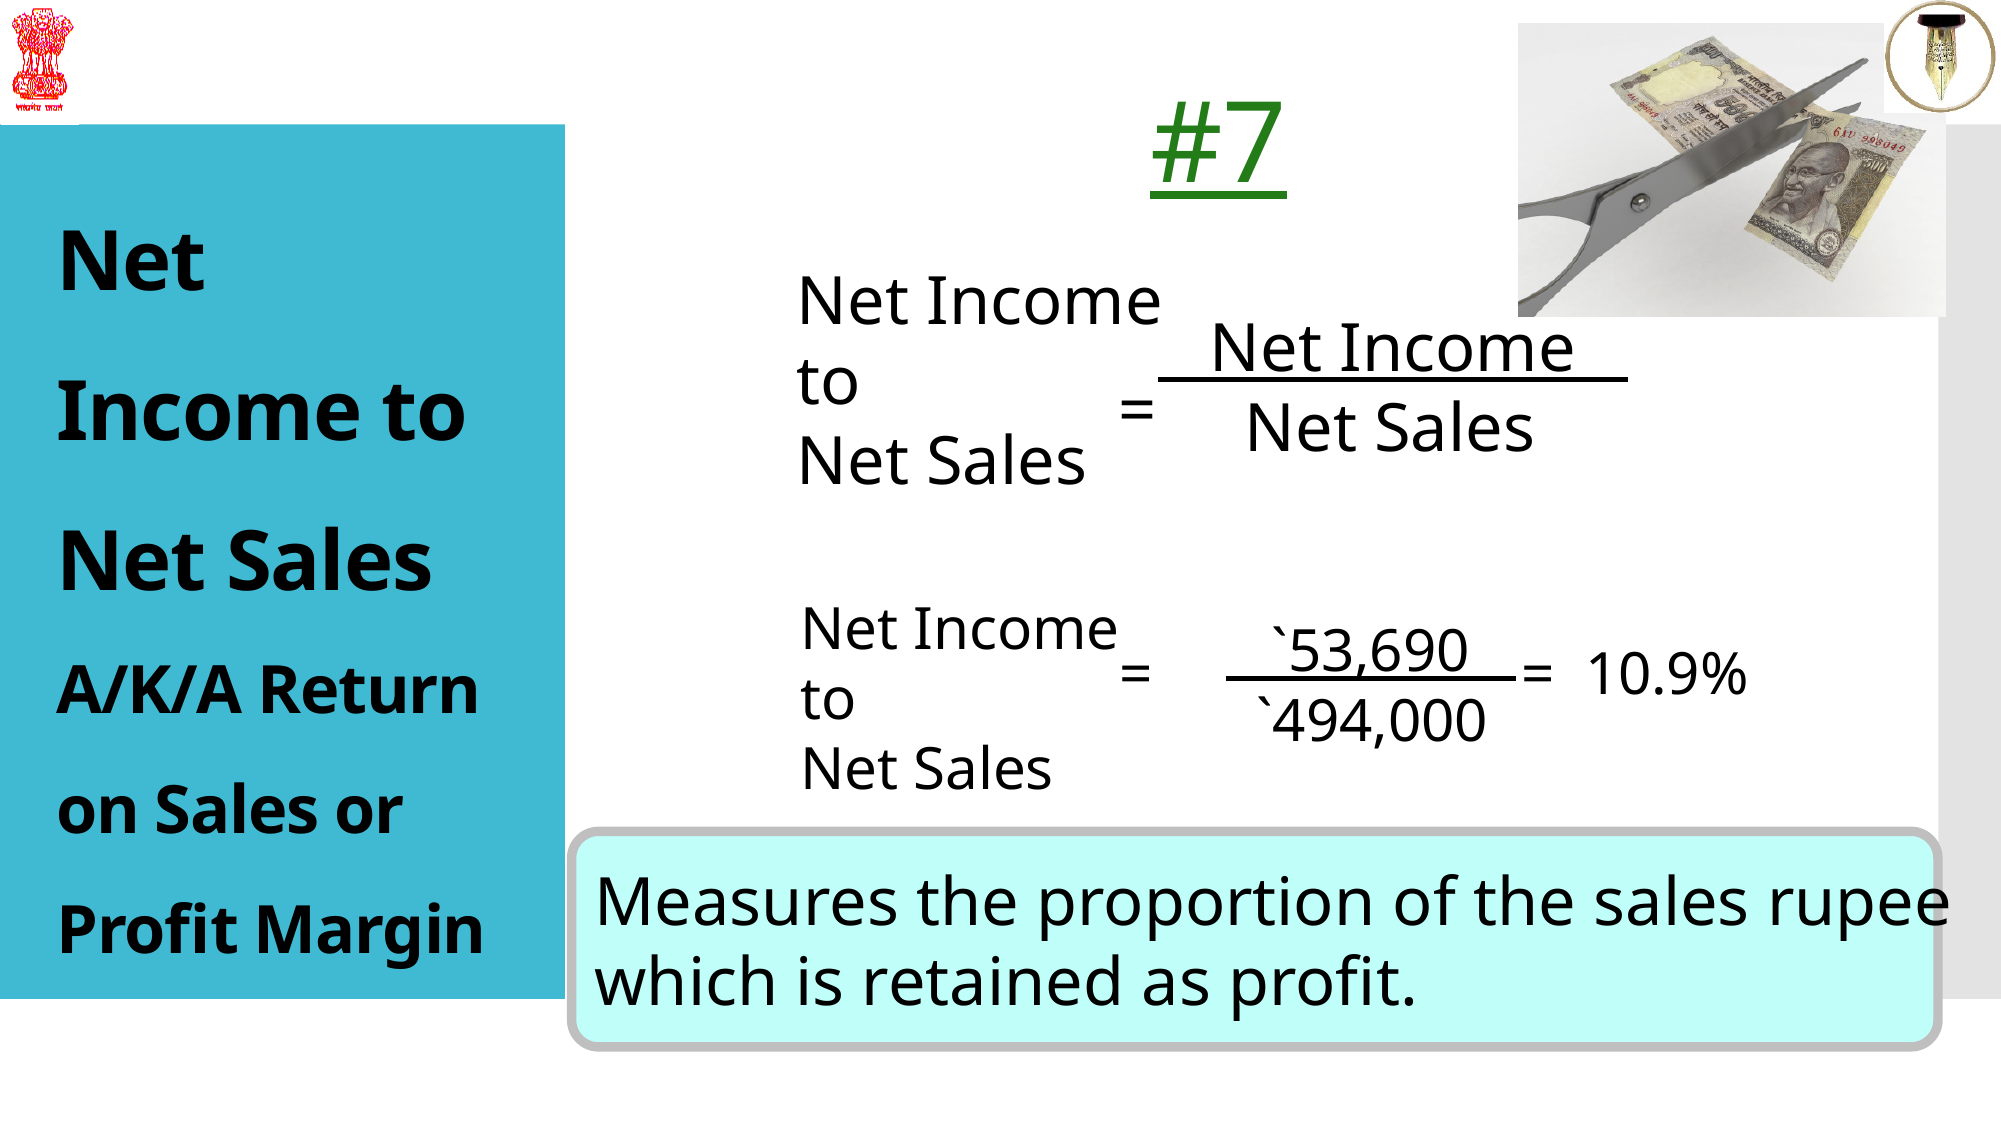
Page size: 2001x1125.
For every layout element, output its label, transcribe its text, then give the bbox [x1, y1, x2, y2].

text_box Net Income Net Sales [1143, 297, 1643, 473]
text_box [0, 0, 79, 125]
text_box = [1103, 359, 1143, 455]
title Net Income to Net Sales A/K/A Return on Sales or Profit Margin [41, 184, 525, 940]
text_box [805, 583, 1753, 811]
text_box Net Income to Net Sales [781, 250, 1178, 505]
list #7 [547, 77, 1518, 215]
text_box Measures the proportion of the sales rupee which is retained as profit. [571, 831, 1939, 1047]
picture [1518, 0, 1996, 317]
